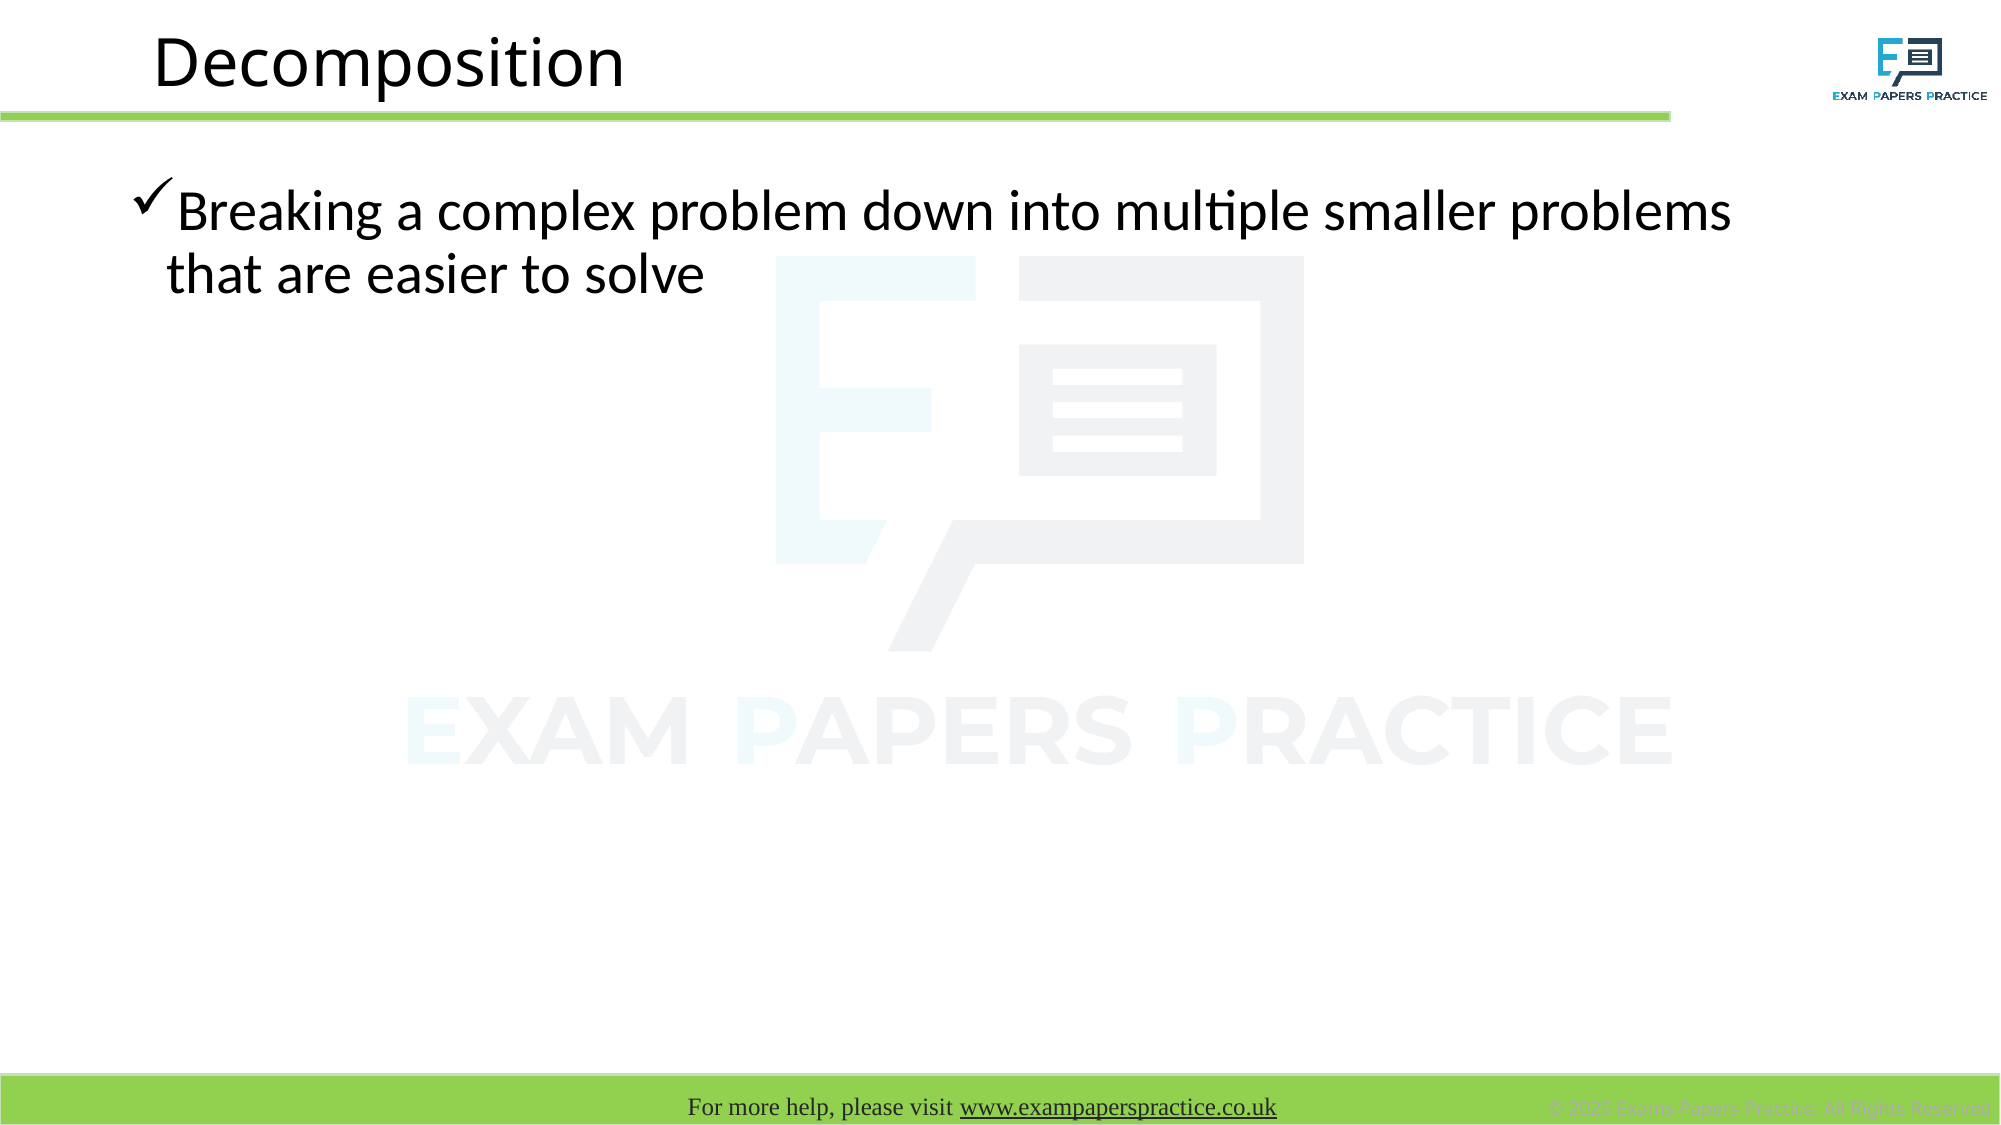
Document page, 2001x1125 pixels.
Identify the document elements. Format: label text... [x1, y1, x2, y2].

title Decomposition [137, 59, 1863, 70]
list Breaking a complex problem down into multiple smaller problems that are easier to solve [113, 173, 1839, 887]
